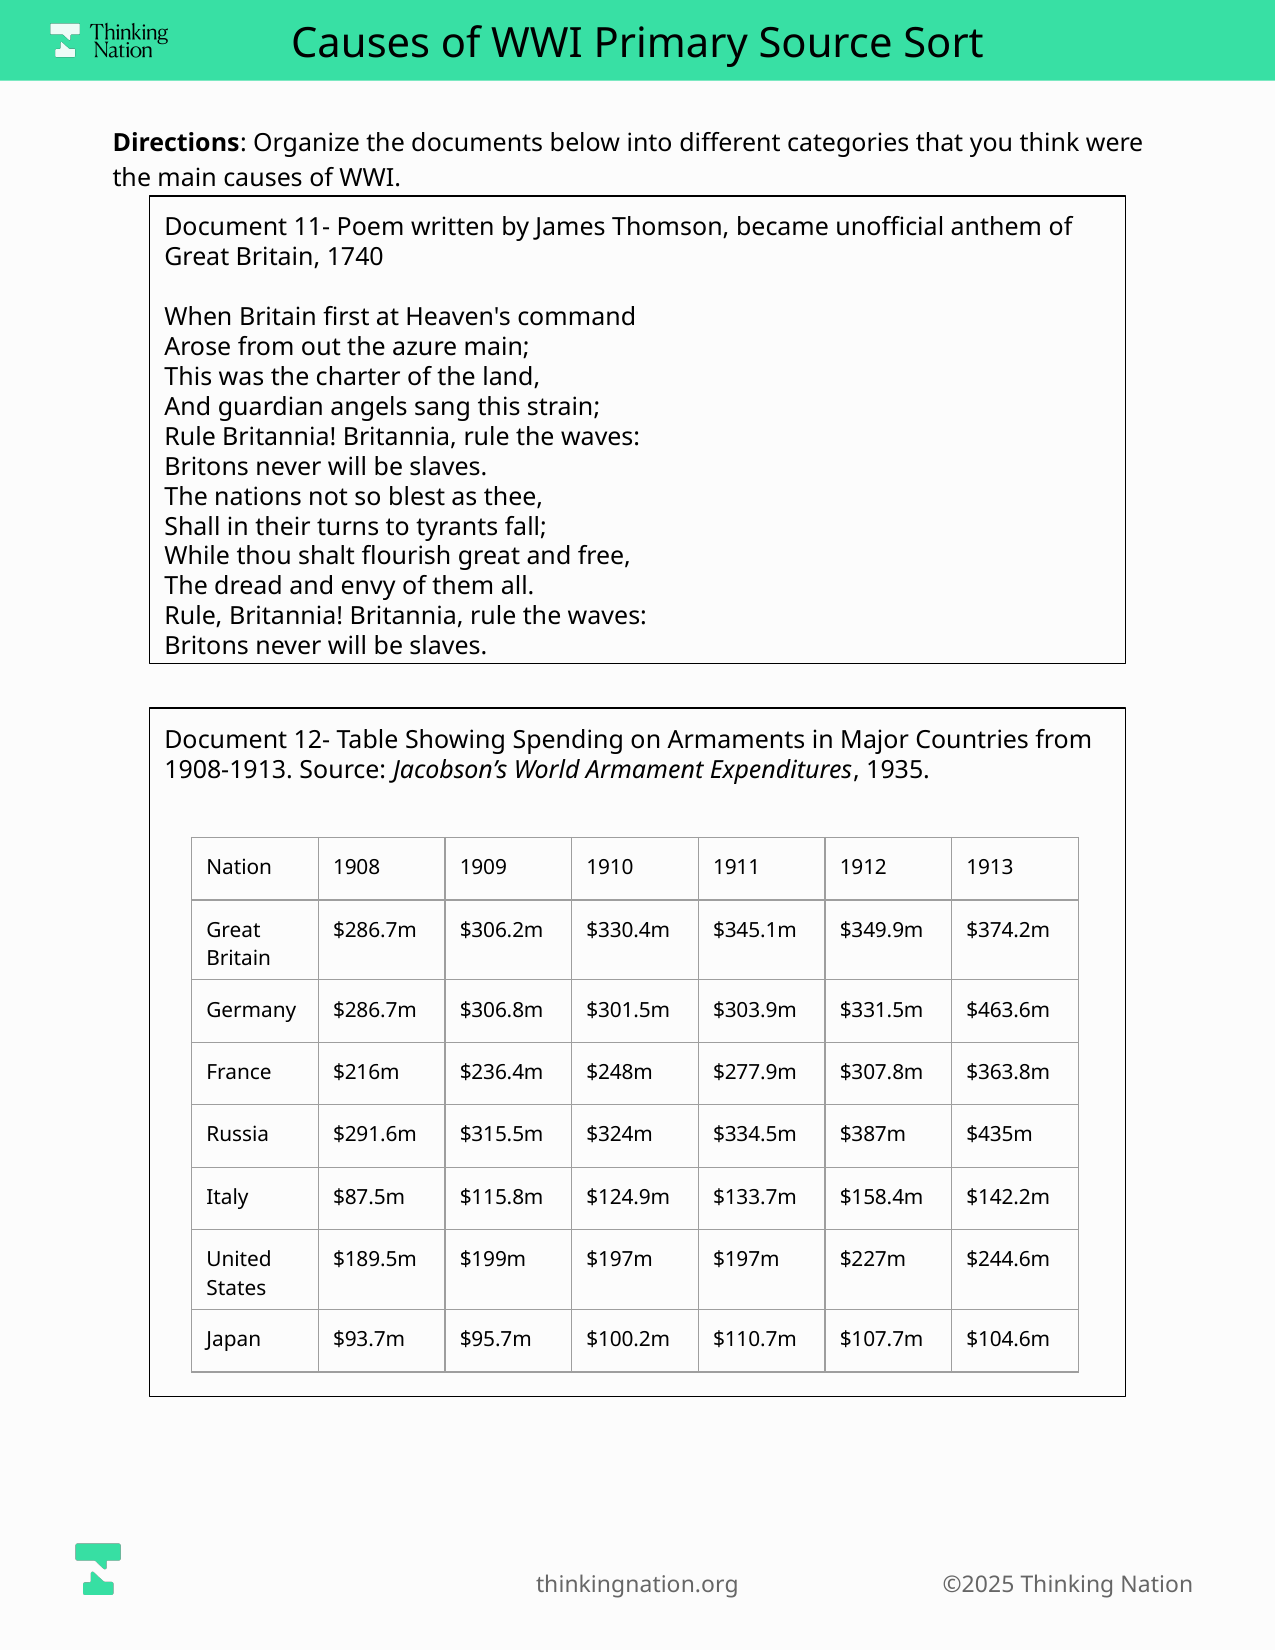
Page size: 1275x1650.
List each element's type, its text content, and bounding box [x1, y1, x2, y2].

text_box thinkingnation.org [486, 1553, 789, 1605]
table_cell $100.2m [572, 1310, 698, 1371]
table_cell $227m [826, 1230, 951, 1309]
table_cell $107.7m [826, 1310, 951, 1371]
table_cell $197m [572, 1230, 698, 1309]
table_cell $189.5m [319, 1230, 444, 1309]
table_cell United States [192, 1230, 318, 1309]
table_cell $463.6m [952, 980, 1078, 1042]
table_header 1911 [699, 838, 824, 899]
text_box ©2025 Thinking Nation [907, 1553, 1210, 1605]
table_cell $199m [446, 1230, 571, 1309]
table_cell $286.7m [319, 980, 444, 1042]
table_cell $87.5m [319, 1168, 444, 1229]
table_header Nation [192, 838, 318, 899]
table_cell Japan [192, 1310, 318, 1371]
table_cell $387m [826, 1105, 951, 1167]
table_cell $363.8m [952, 1043, 1078, 1104]
table_cell $93.7m [319, 1310, 444, 1371]
table_header 1912 [826, 838, 951, 899]
table_cell $291.6m [319, 1105, 444, 1167]
table_cell $307.8m [826, 1043, 951, 1104]
table_cell $197m [699, 1230, 824, 1309]
table_cell $142.2m [952, 1168, 1078, 1229]
table_cell Italy [192, 1168, 318, 1229]
table_cell $349.9m [826, 901, 951, 979]
picture [62, 1533, 134, 1605]
table_cell $345.1m [699, 901, 824, 979]
text_box Document 12- Table Showing Spending on Armaments in Major Countries from 1908-1913. Source: Jacobson’s World Armament Expenditures, 1935. [149, 708, 1126, 1397]
table_cell $324m [572, 1105, 698, 1167]
table_cell $216m [319, 1043, 444, 1104]
table_header 1908 [319, 838, 444, 899]
table_cell $374.2m [952, 901, 1078, 979]
table_cell $301.5m [572, 980, 698, 1042]
table_cell France [192, 1043, 318, 1104]
table_cell $104.6m [952, 1310, 1078, 1371]
text_box Document 11- Poem written by James Thomson, became unofficial anthem of Great Britain, 1740 When Britain first at Heaven's command Arose from out the azure main; This was the charter of the land, And guardian angels sang this strain; Rule Britannia! Britannia, rule the waves: Britons never will be slaves. The nations not so blest as thee, Shall in their turns to tyrants fall; While thou shalt flourish great and free, The dread and envy of them all. Rule, Britannia! Britannia, rule the waves: Britons never will be slaves. [149, 195, 1126, 664]
table_cell Germany [192, 980, 318, 1042]
table_cell $286.7m [319, 901, 444, 979]
table_cell $306.2m [446, 901, 571, 979]
table_cell $124.9m [572, 1168, 698, 1229]
table_cell $306.8m [446, 980, 571, 1042]
picture [36, 12, 172, 69]
table_cell $303.9m [699, 980, 824, 1042]
table_cell $95.7m [446, 1310, 571, 1371]
table_cell Great Britain [192, 901, 318, 979]
table_header 1913 [952, 838, 1078, 899]
table_cell $115.8m [446, 1168, 571, 1229]
table_cell $158.4m [826, 1168, 951, 1229]
table_cell $277.9m [699, 1043, 824, 1104]
table_cell $435m [952, 1105, 1078, 1167]
text_box Causes of WWI Primary Source Sort [0, 0, 1275, 81]
table_cell $244.6m [952, 1230, 1078, 1309]
table_header 1910 [572, 838, 698, 899]
table_cell $331.5m [826, 980, 951, 1042]
table_cell $236.4m [446, 1043, 571, 1104]
table_cell $248m [572, 1043, 698, 1104]
table_cell $315.5m [446, 1105, 571, 1167]
text_box Directions: Organize the documents below into different categories that you think were the main causes of WWI. [97, 107, 1178, 276]
table_cell $334.5m [699, 1105, 824, 1167]
table_header 1909 [446, 838, 571, 899]
table_cell $133.7m [699, 1168, 824, 1229]
table_cell $330.4m [572, 901, 698, 979]
table_cell $110.7m [699, 1310, 824, 1371]
table_cell Russia [192, 1105, 318, 1167]
